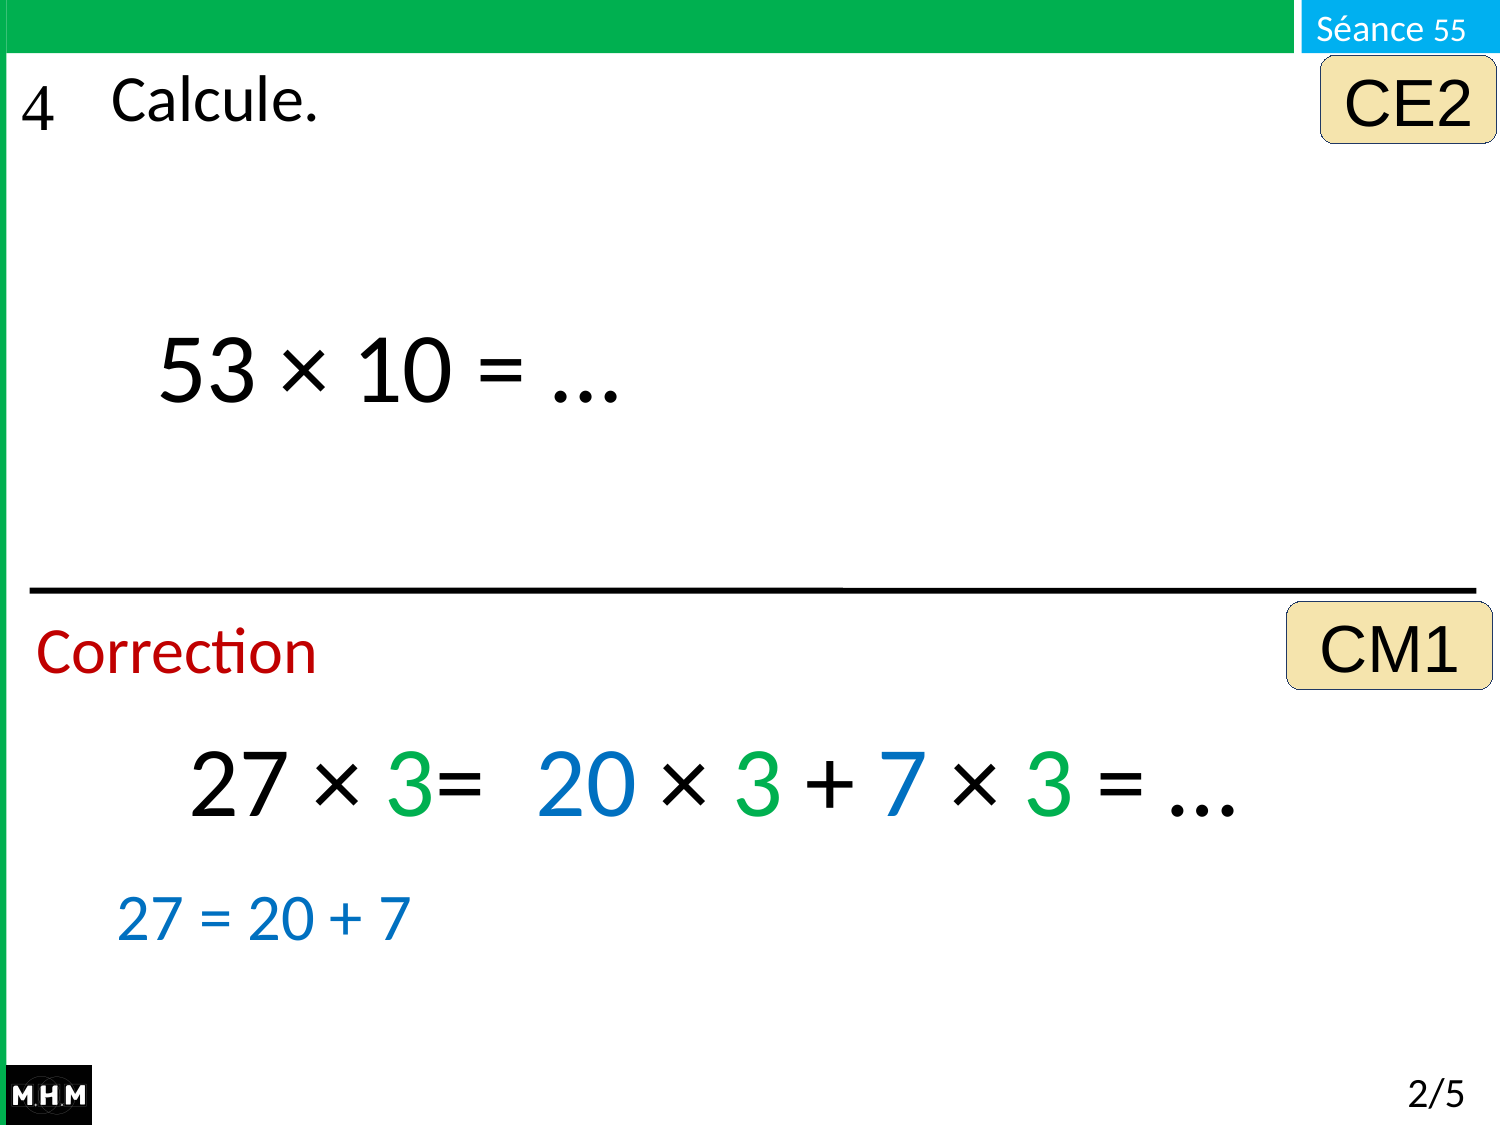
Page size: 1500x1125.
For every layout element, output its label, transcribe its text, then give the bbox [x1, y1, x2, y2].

text_box 27 × 3= … [96, 708, 487, 844]
text_box CM1 [1286, 601, 1493, 690]
text_box 53 × 10 = ... [96, 295, 684, 430]
text_box 27 = 20 + 7 [96, 866, 433, 962]
text_box 20 × 3 + 7 × 3 = … [487, 708, 1286, 844]
text_box CE2 [1328, 55, 1497, 144]
title Correction [21, 609, 1316, 696]
picture [6, 1065, 92, 1125]
list 2/5 [1373, 1064, 1500, 1125]
text_box Calcule. [96, 57, 1391, 144]
